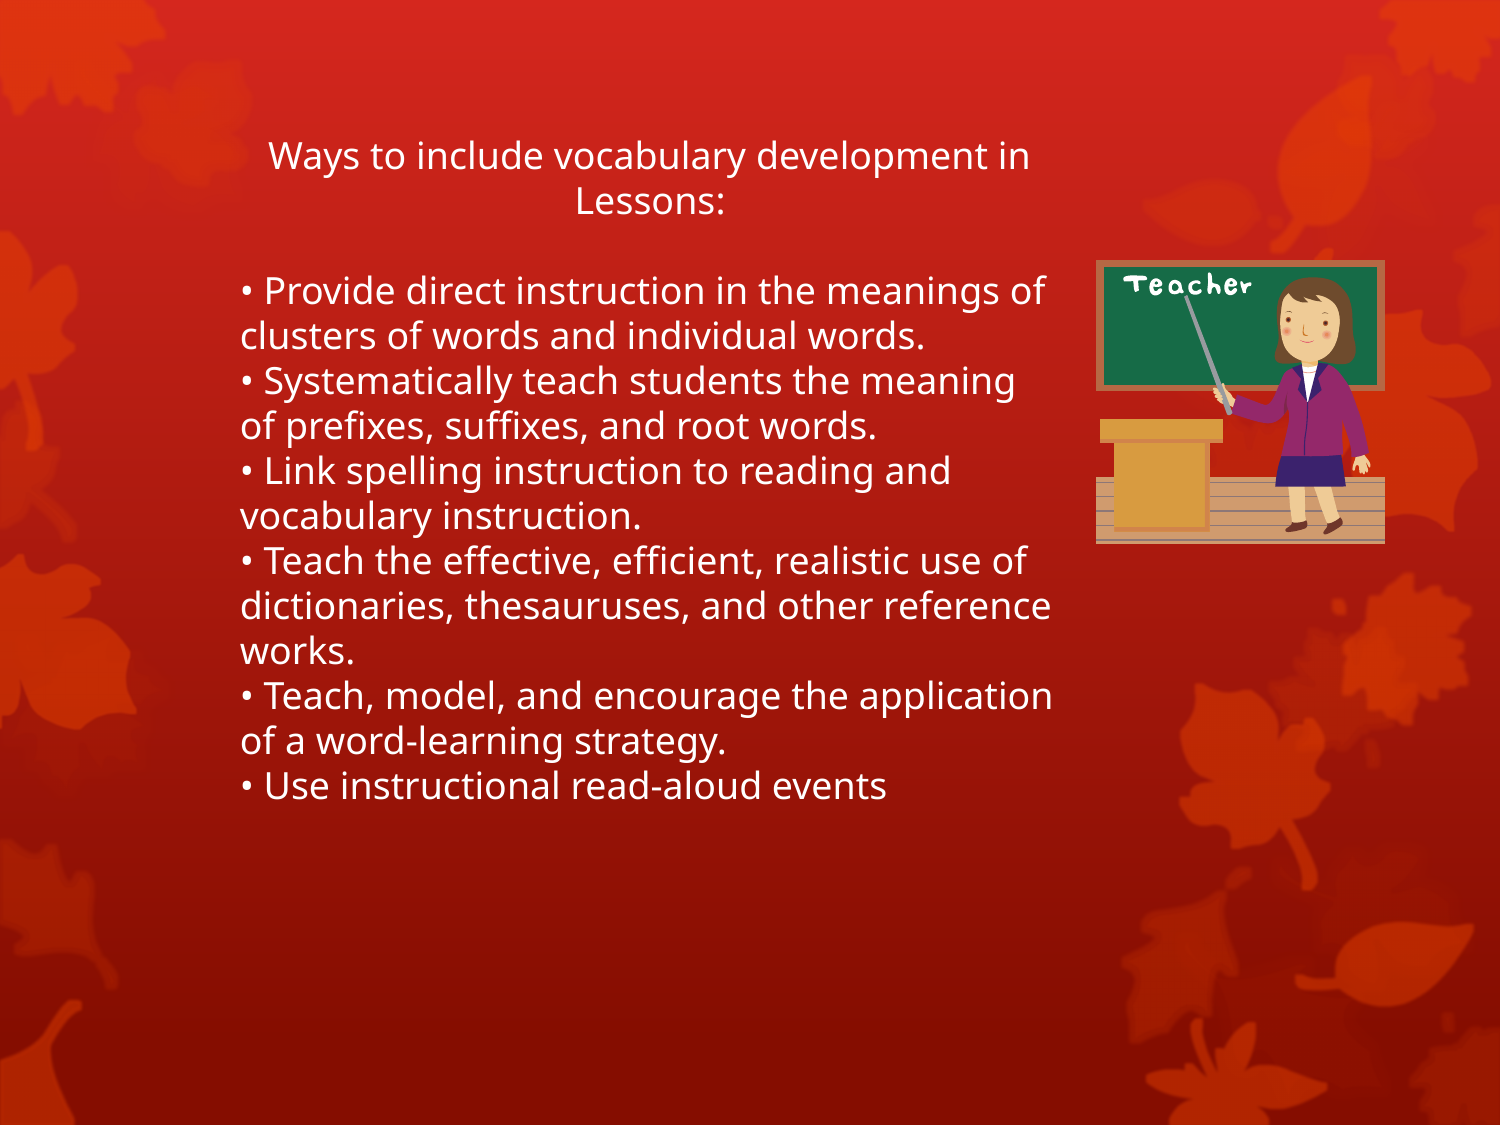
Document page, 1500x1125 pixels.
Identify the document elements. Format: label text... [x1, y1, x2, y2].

text_box Ways to include vocabulary development in Lessons: • Provide direct instruction in the meanings of clusters of words and individual words. • Systematically teach students the meaning of prefixes, suffixes, and root words. • Link spelling instruction to reading and vocabulary instruction. • Teach the effective, efficient, realistic use of dictionaries, thesauruses, and other reference works. • Teach, model, and encourage the application of a word-learning strategy. • Use instructional read-aloud events [225, 124, 1075, 815]
picture [1095, 259, 1386, 546]
